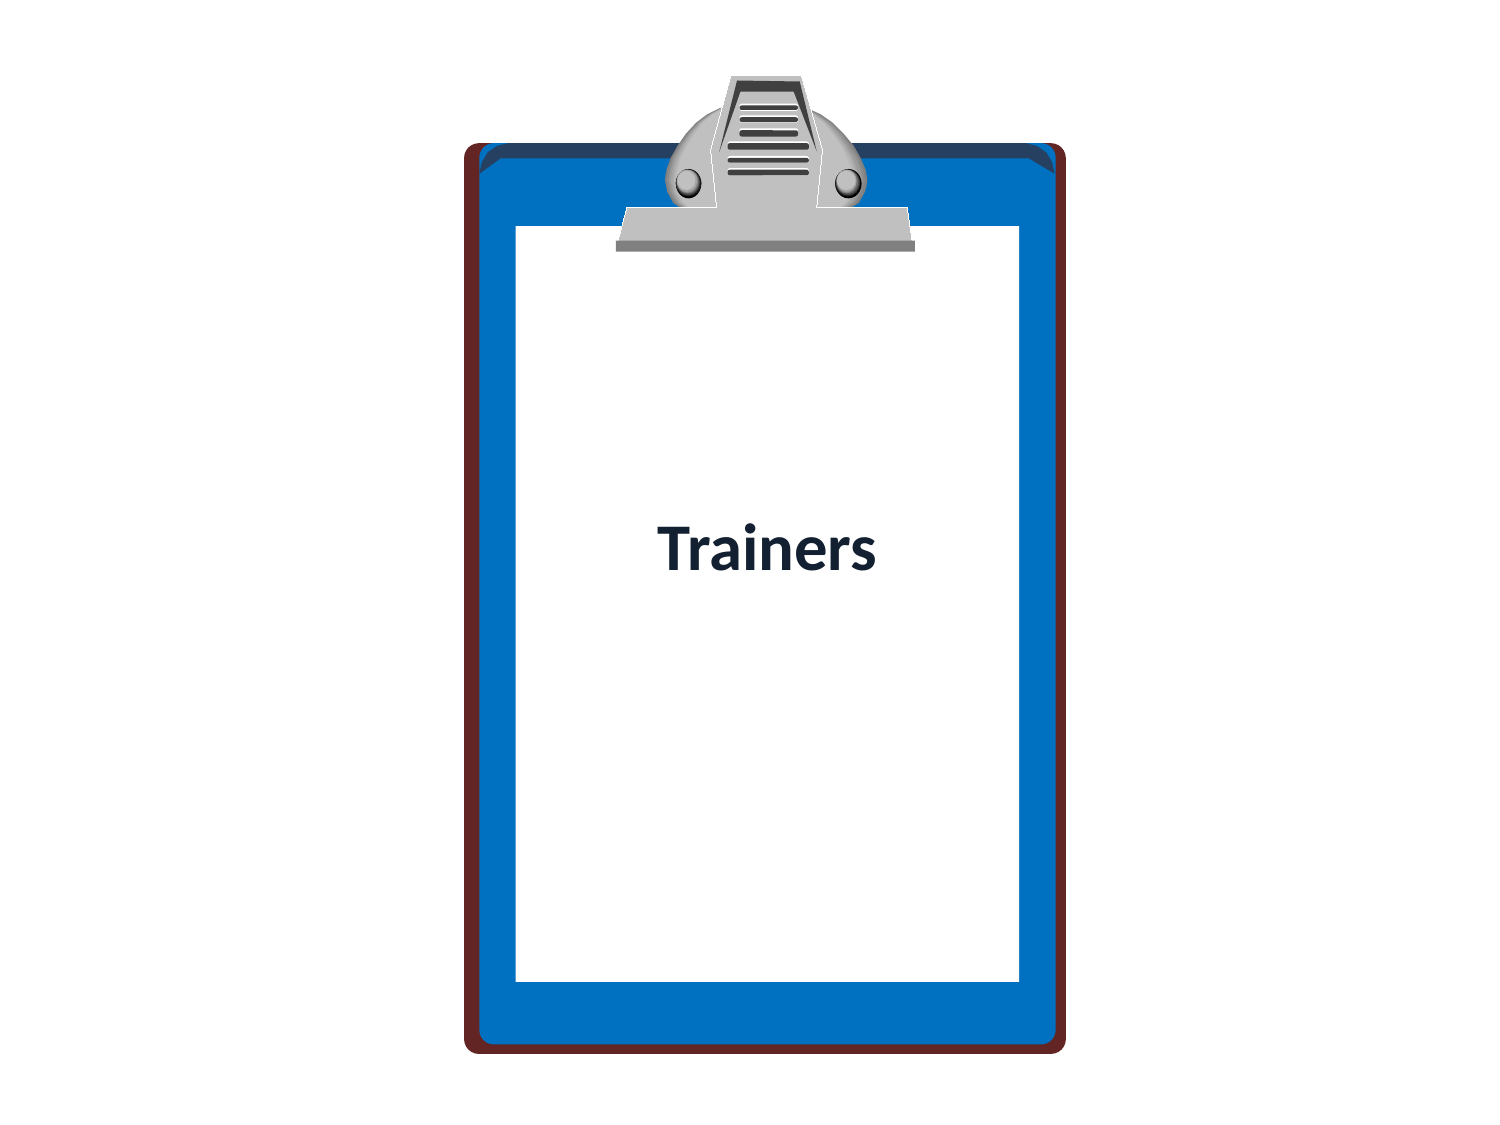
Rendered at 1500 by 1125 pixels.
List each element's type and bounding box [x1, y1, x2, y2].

text_box [463, 74, 1067, 1056]
